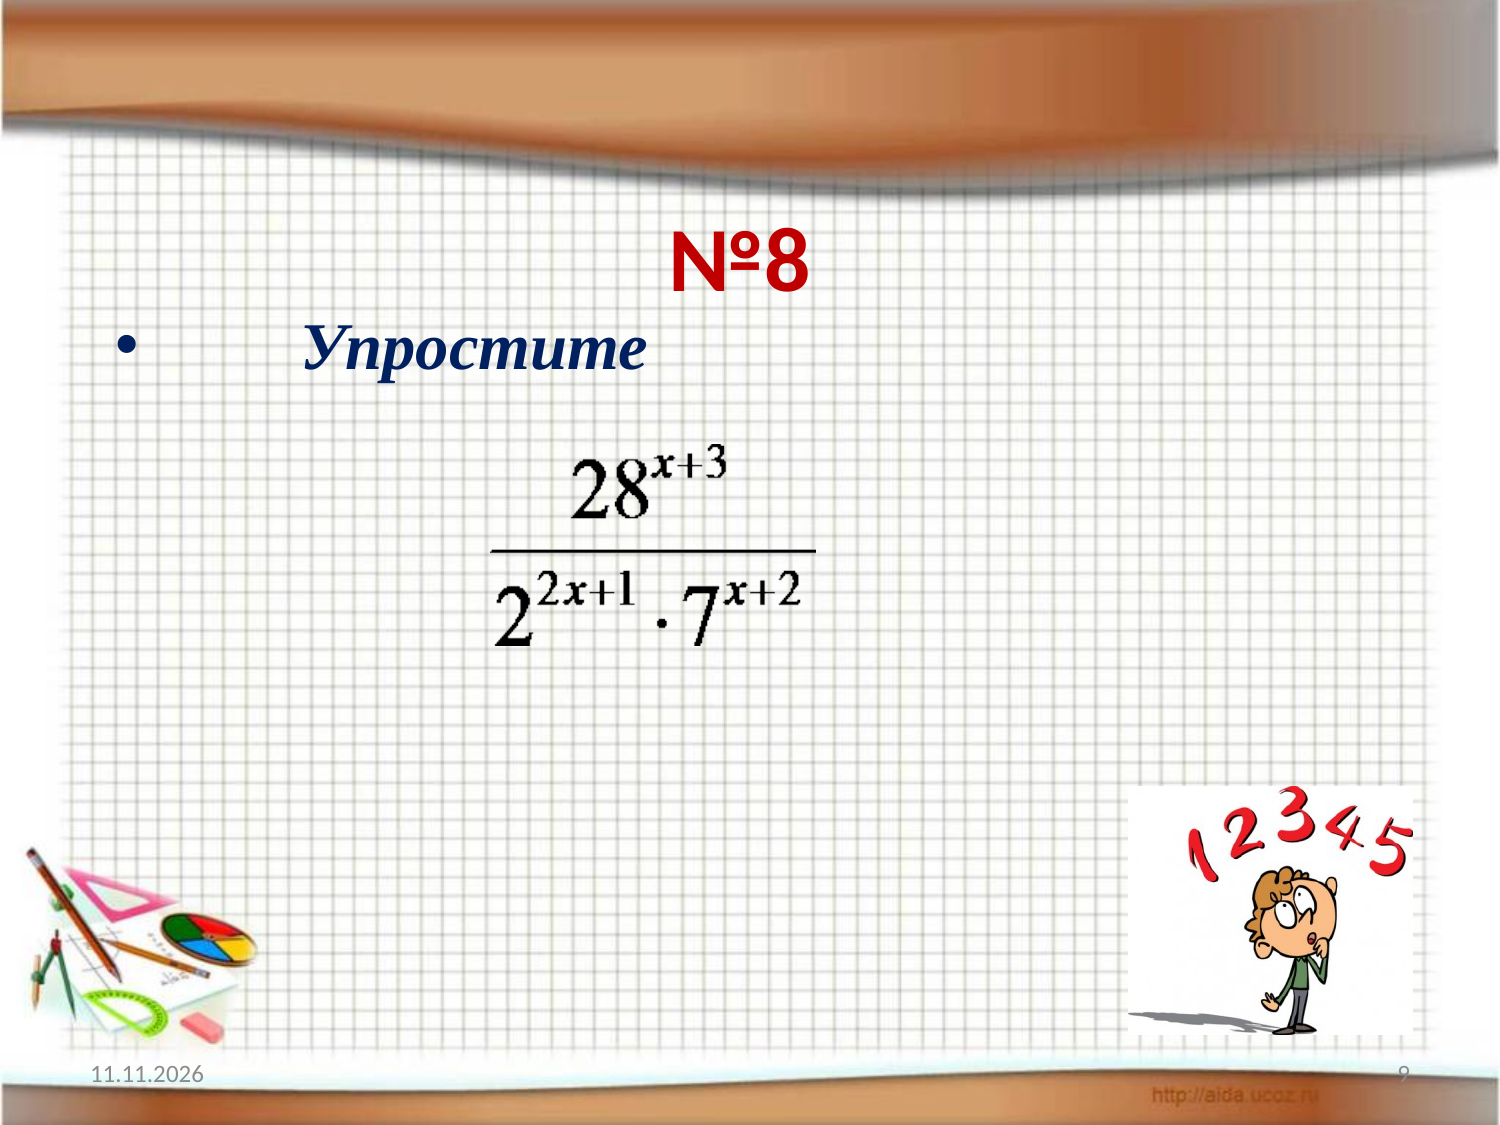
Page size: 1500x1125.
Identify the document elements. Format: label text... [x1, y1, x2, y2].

title №8 [64, 160, 1416, 349]
text_box Упростите [100, 295, 1451, 657]
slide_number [75, 1042, 425, 1103]
picture [0, 0, 1500, 1125]
slide_number 9 [1074, 1042, 1425, 1103]
